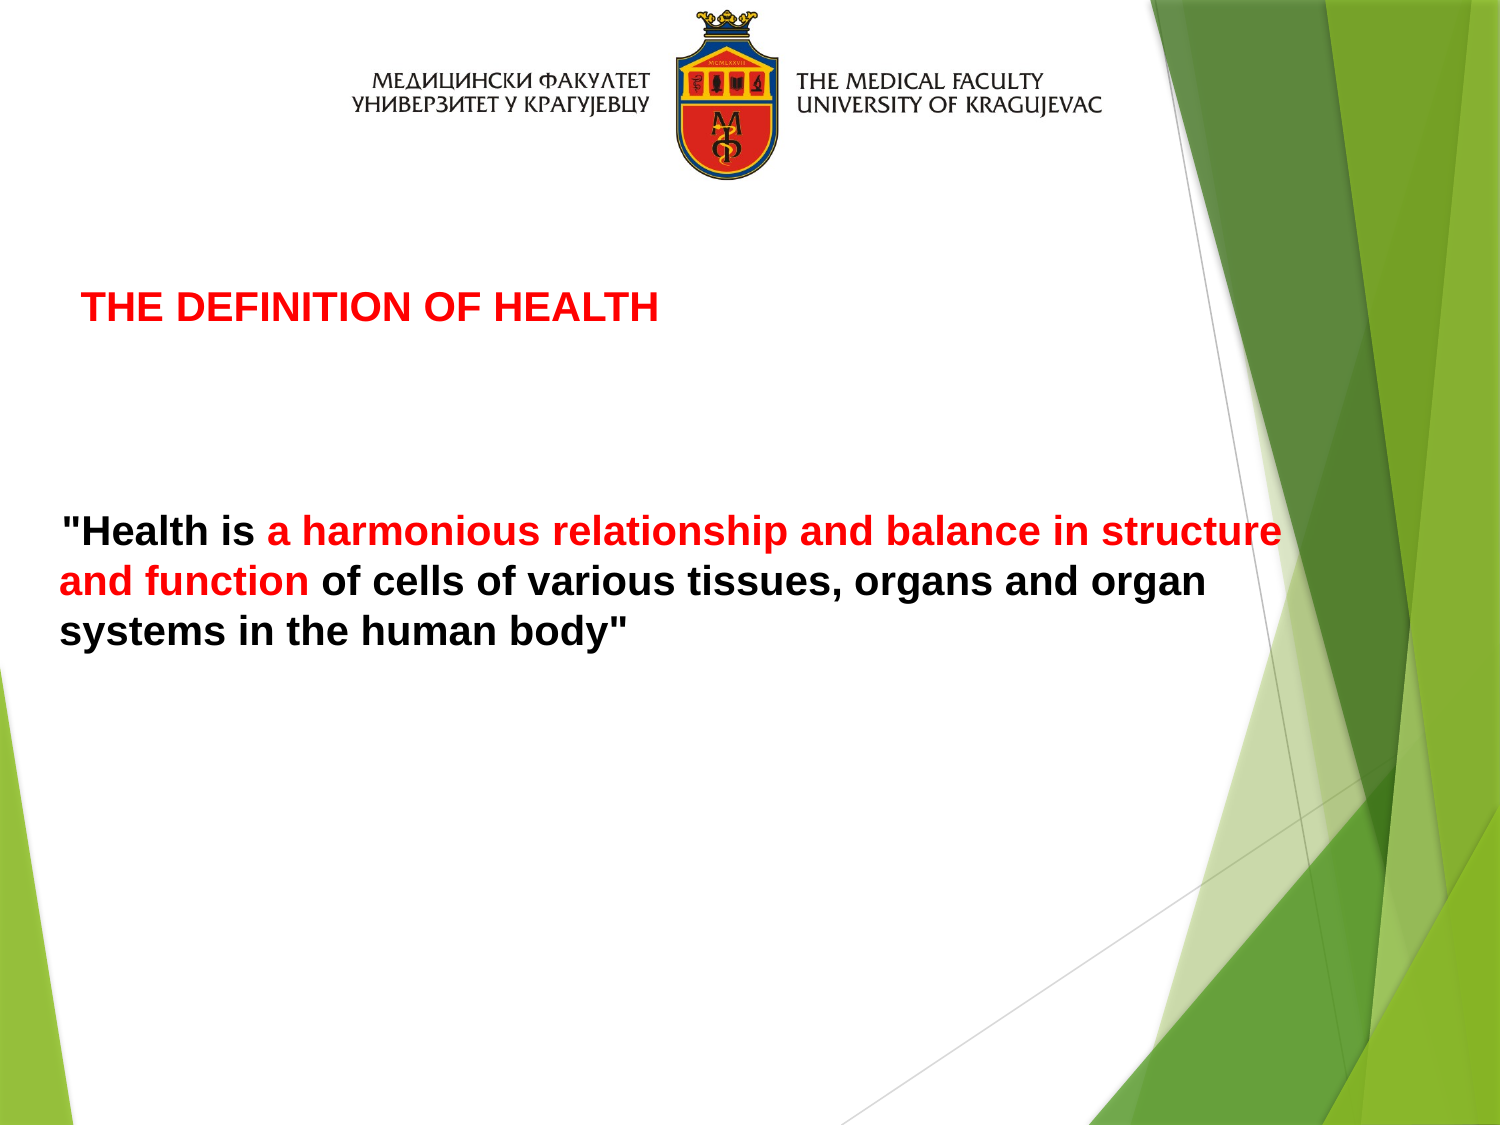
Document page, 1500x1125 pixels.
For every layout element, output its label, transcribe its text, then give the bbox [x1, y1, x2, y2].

picture [328, 0, 1125, 191]
text_box THE DEFINITION OF HEALTH "Health is a harmonious relationship and balance in structure and function of cells of various tissues, organs and organ systems in the human body" [0, 255, 1372, 878]
